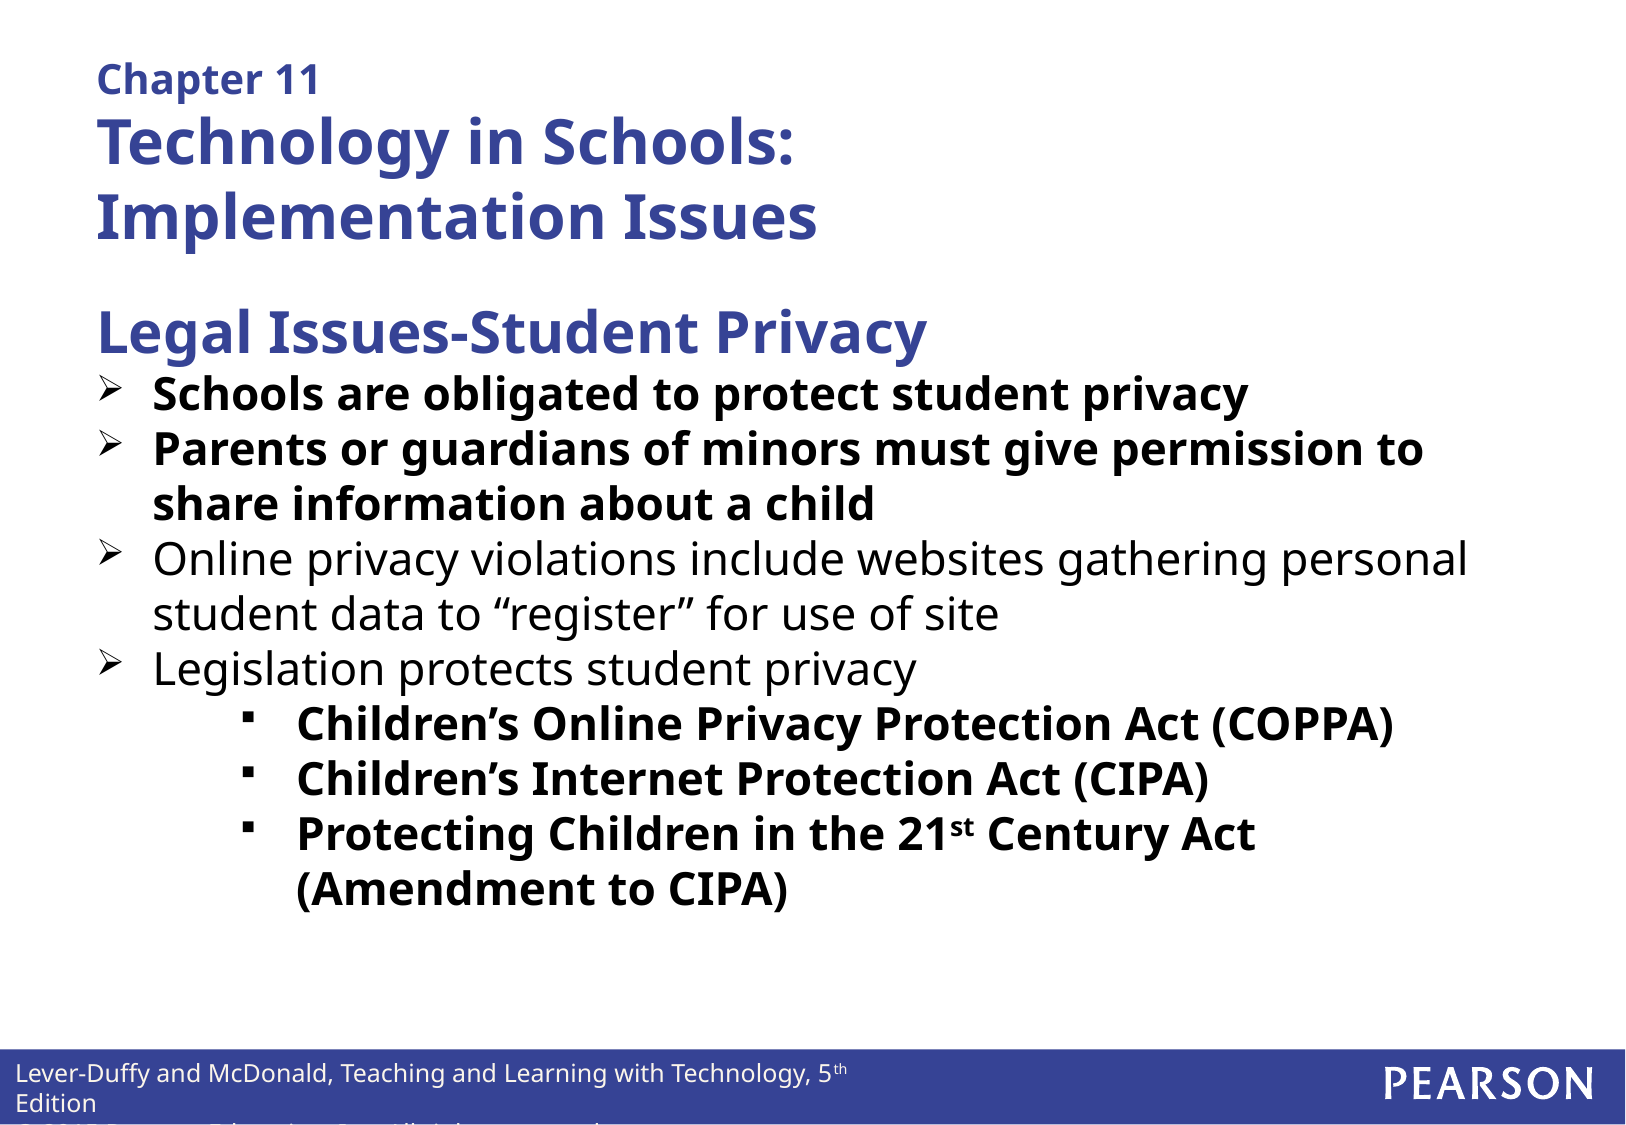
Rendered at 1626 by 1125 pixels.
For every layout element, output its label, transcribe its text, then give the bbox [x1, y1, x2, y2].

list Legal Issues-Student Privacy Schools are obligated to protect student privacy Parents or guardians of minors must give permission to share information about a child Online privacy violations include websites gathering personal student data to “register” for use of site Legislation protects student privacy Children’s Online Privacy Protection Act (COPPA) Children’s Internet Protection Act (CIPA) Protecting Children in the 21st Century Act (Amendment to CIPA) [81, 287, 1544, 1005]
title Chapter 11 Technology in Schools: Implementation Issues [81, 45, 1544, 233]
